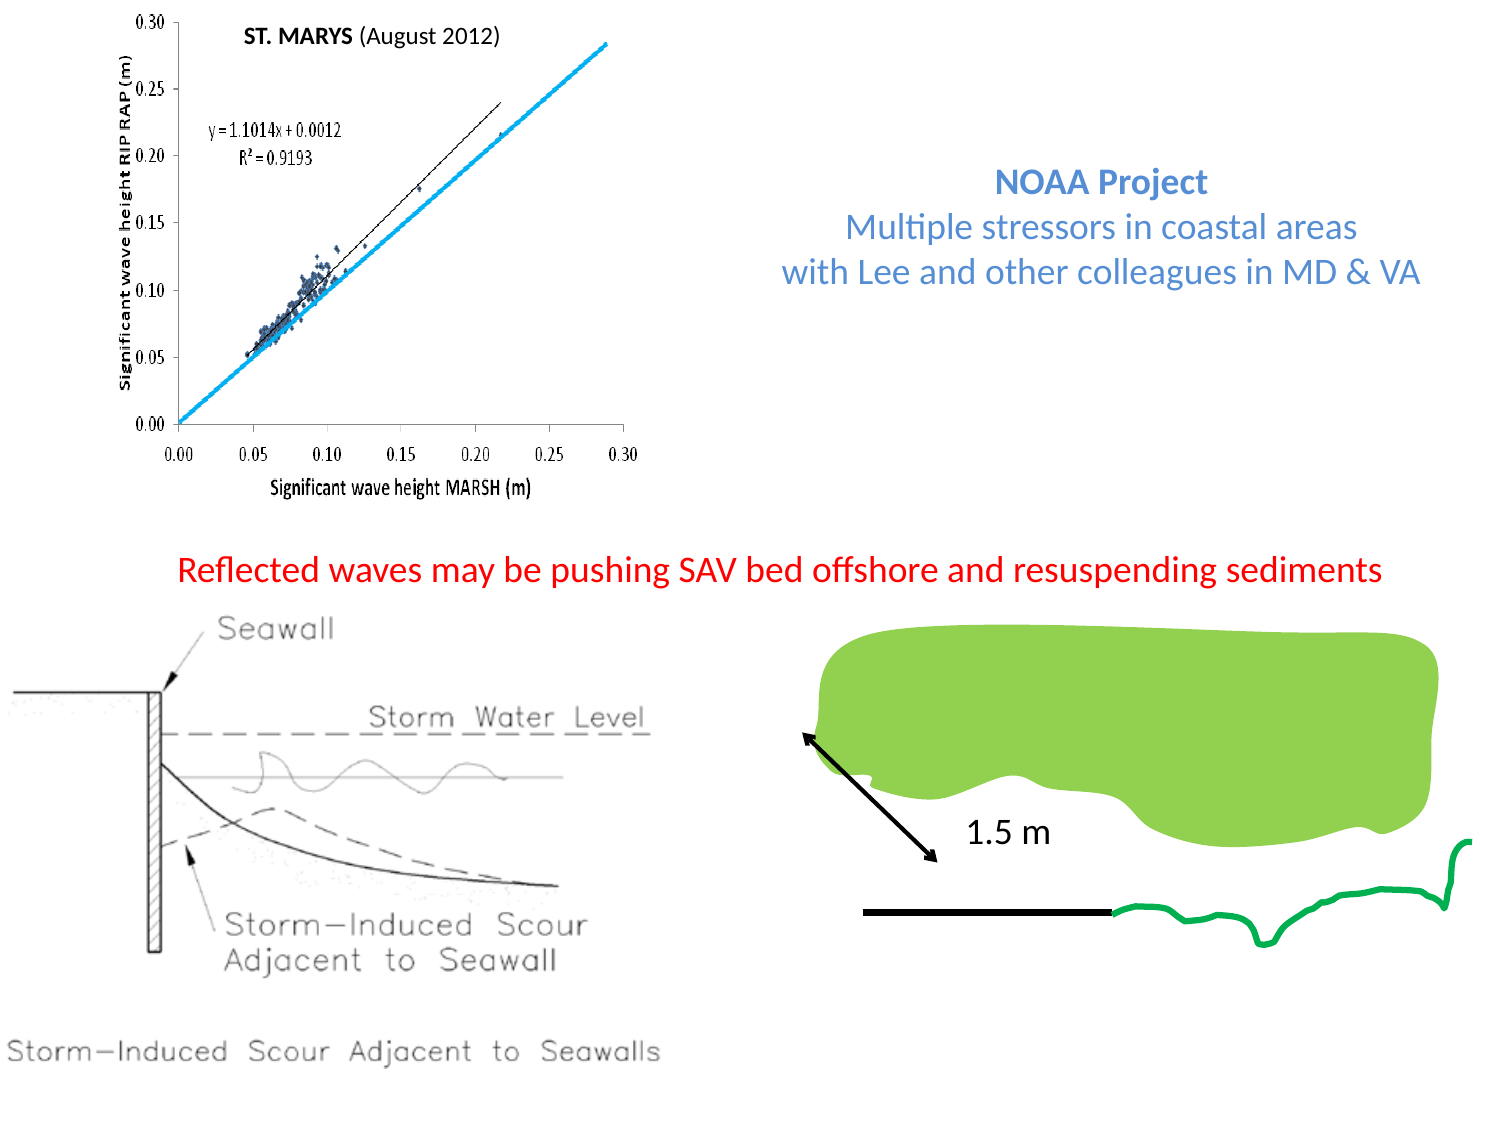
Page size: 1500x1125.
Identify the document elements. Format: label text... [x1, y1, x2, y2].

text_box Reflected waves may be pushing SAV bed offshore and resuspending sediments [162, 537, 1463, 598]
text_box NOAA Project Multiple stressors in coastal areas with Lee and other colleagues in MD & VA [766, 149, 1437, 300]
text_box 1.5 m [950, 799, 1067, 860]
picture [0, 612, 679, 1069]
text_box [812, 622, 1441, 850]
text_box [1112, 841, 1473, 946]
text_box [99, 0, 651, 526]
